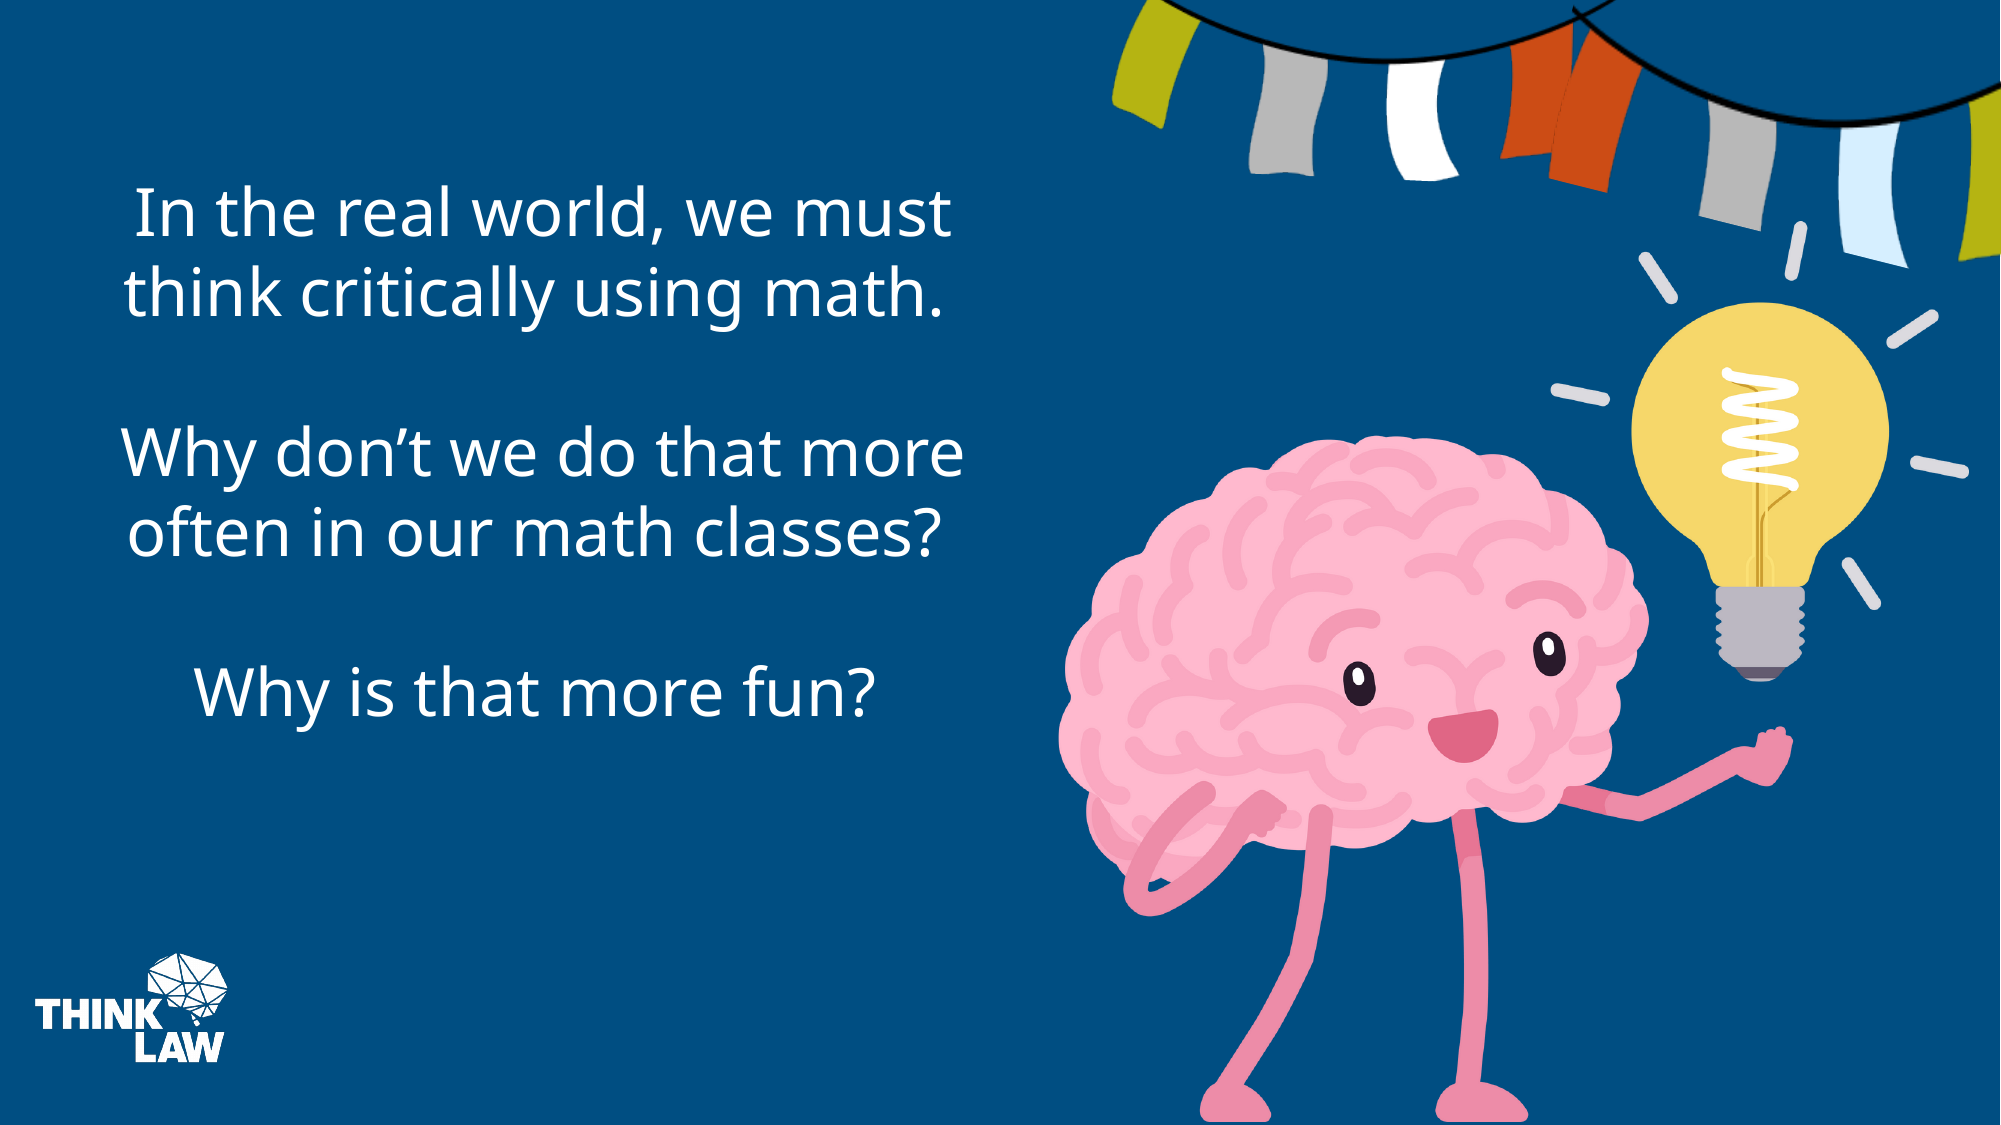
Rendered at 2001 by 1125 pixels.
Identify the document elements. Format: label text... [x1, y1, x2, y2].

picture [1969, 55, 2001, 292]
text_box In the real world, we must think critically using math. Why don’t we do that more often in our math classes? Why is that more fun? [104, 162, 983, 738]
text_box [1078, 0, 2000, 274]
text_box [29, 927, 233, 1098]
text_box [1058, 221, 1969, 1122]
